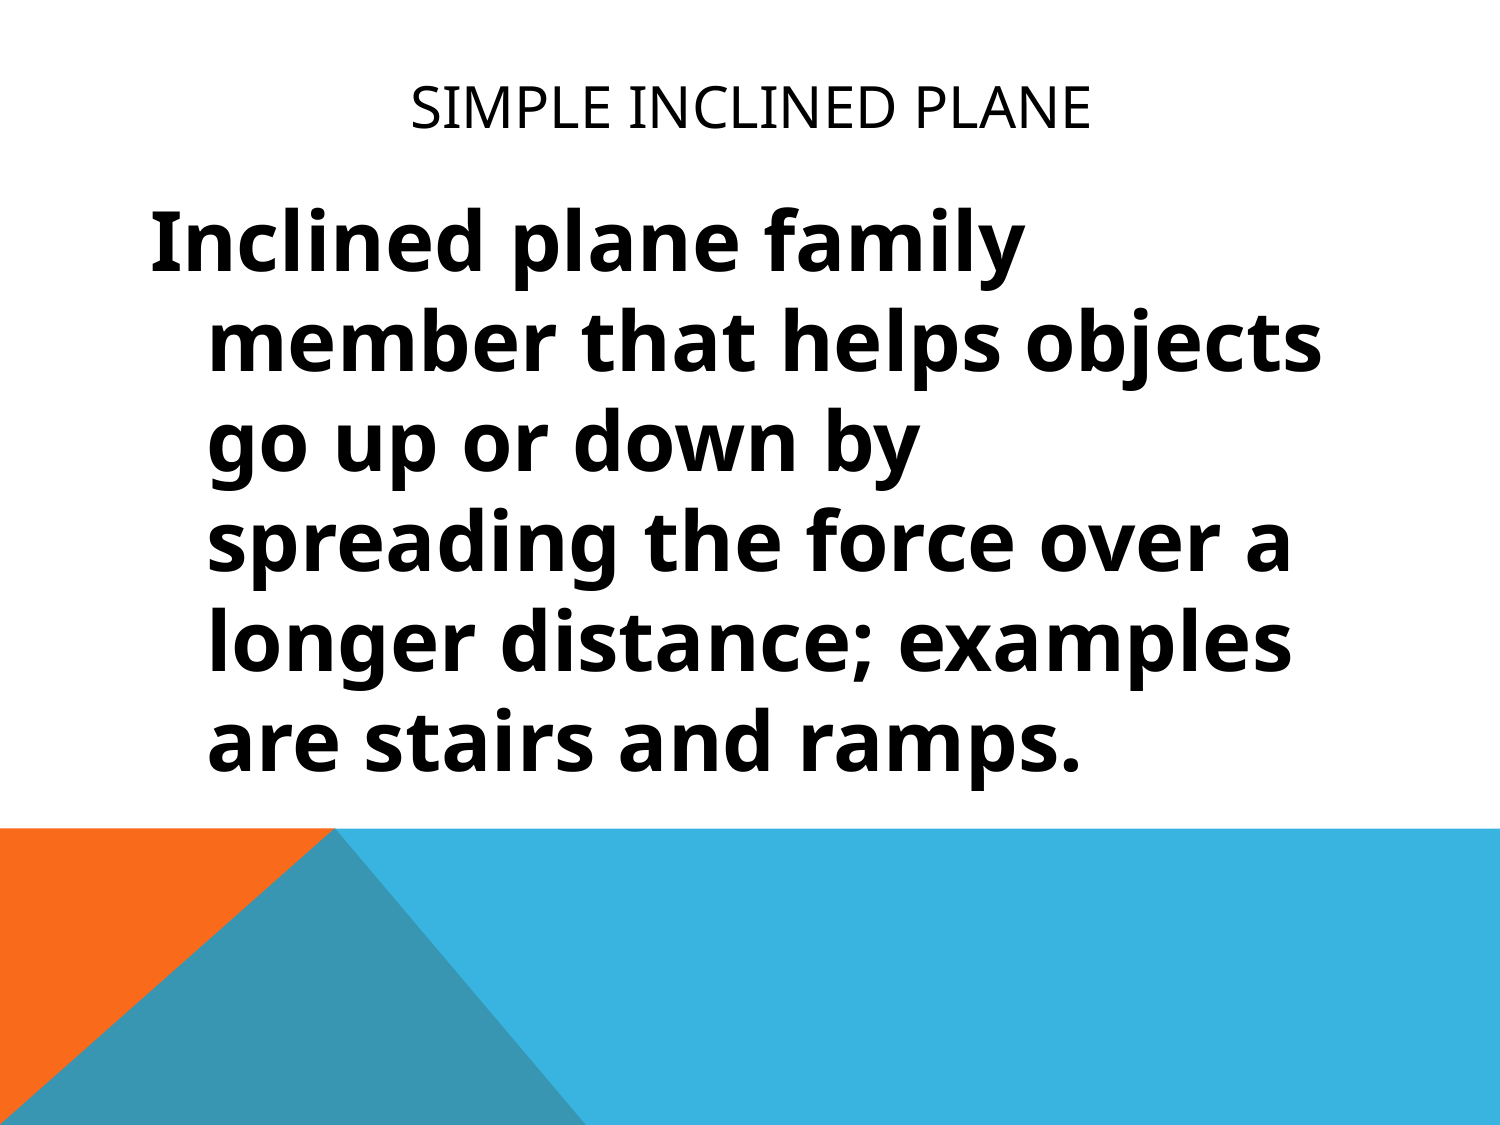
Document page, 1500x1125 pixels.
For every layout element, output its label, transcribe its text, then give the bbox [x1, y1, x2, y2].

title Simple Inclined Plane [135, 60, 1369, 150]
list Inclined plane family member that helps objects go up or down by spreading the force over a longer distance; examples are stairs and ramps. [135, 180, 1369, 768]
